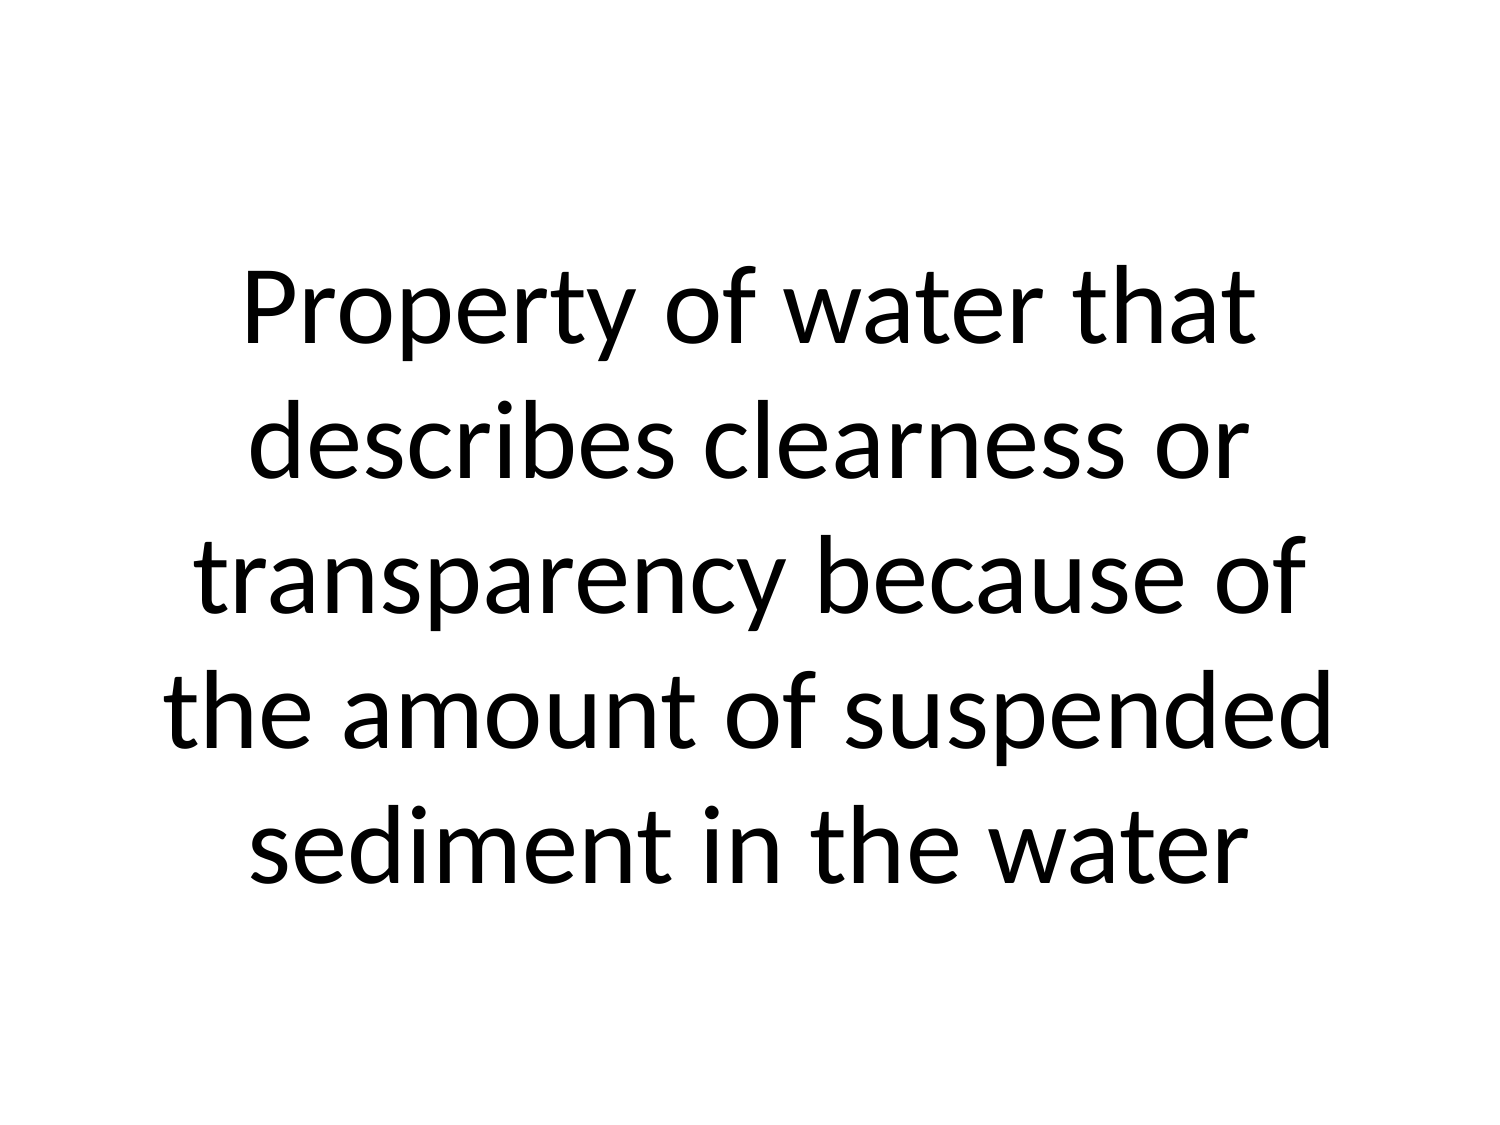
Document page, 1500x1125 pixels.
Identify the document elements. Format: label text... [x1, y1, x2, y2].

title Property of water that describes clearness or transparency because of the amount of suspended sediment in the water [112, 50, 1388, 1088]
